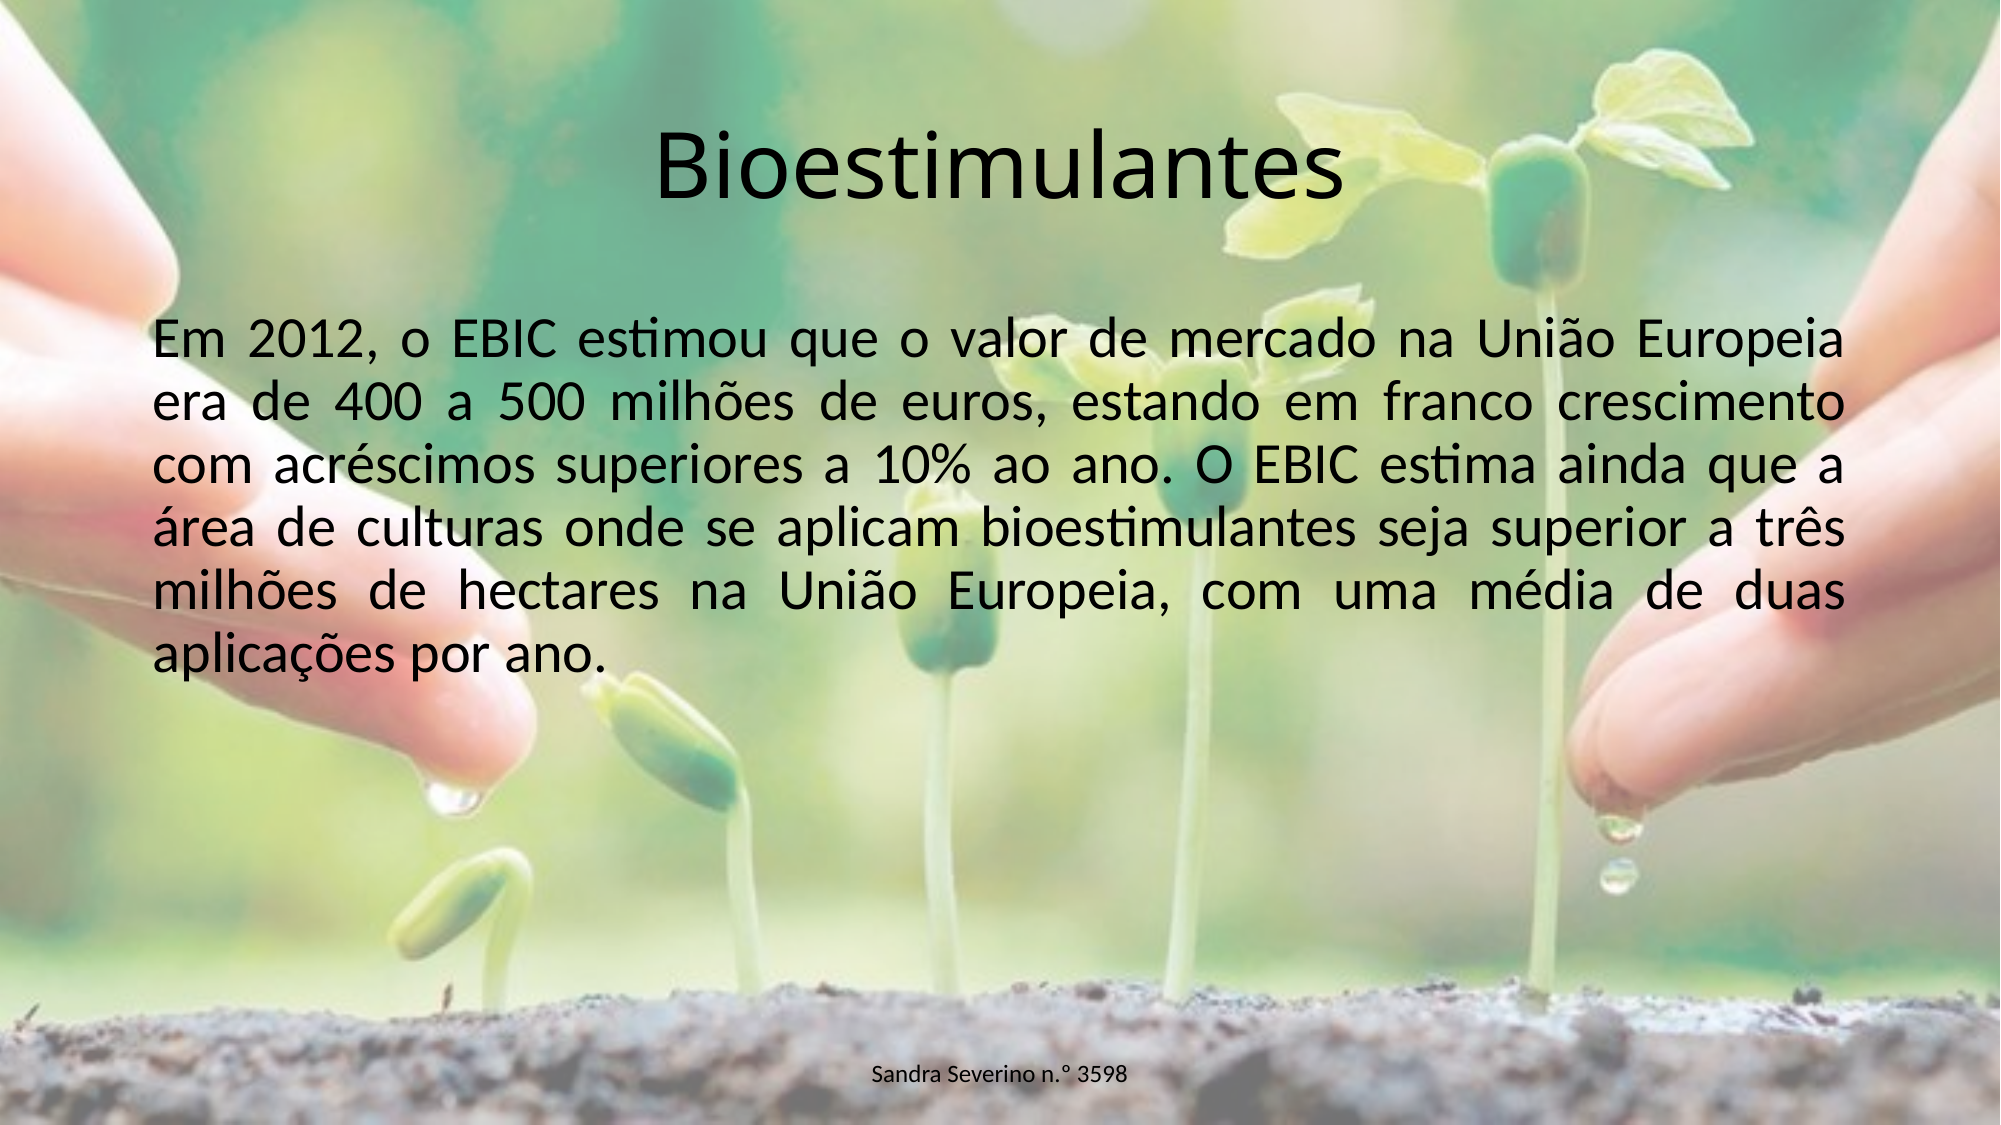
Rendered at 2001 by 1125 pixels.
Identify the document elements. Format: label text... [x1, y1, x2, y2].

list Em 2012, o EBIC estimou que o valor de mercado na União Europeia era de 400 a 500 milhões de euros, estando em franco crescimento com acréscimos superiores a 10% ao ano. O EBIC estima ainda que a área de culturas onde se aplicam bioestimulantes seja superior a três milhões de hectares na União Europeia, com uma média de duas aplicações por ano. [137, 299, 1863, 1014]
title Bioestimulantes [137, 59, 1863, 278]
footer Sandra Severino n.º 3598 [662, 1042, 1338, 1103]
